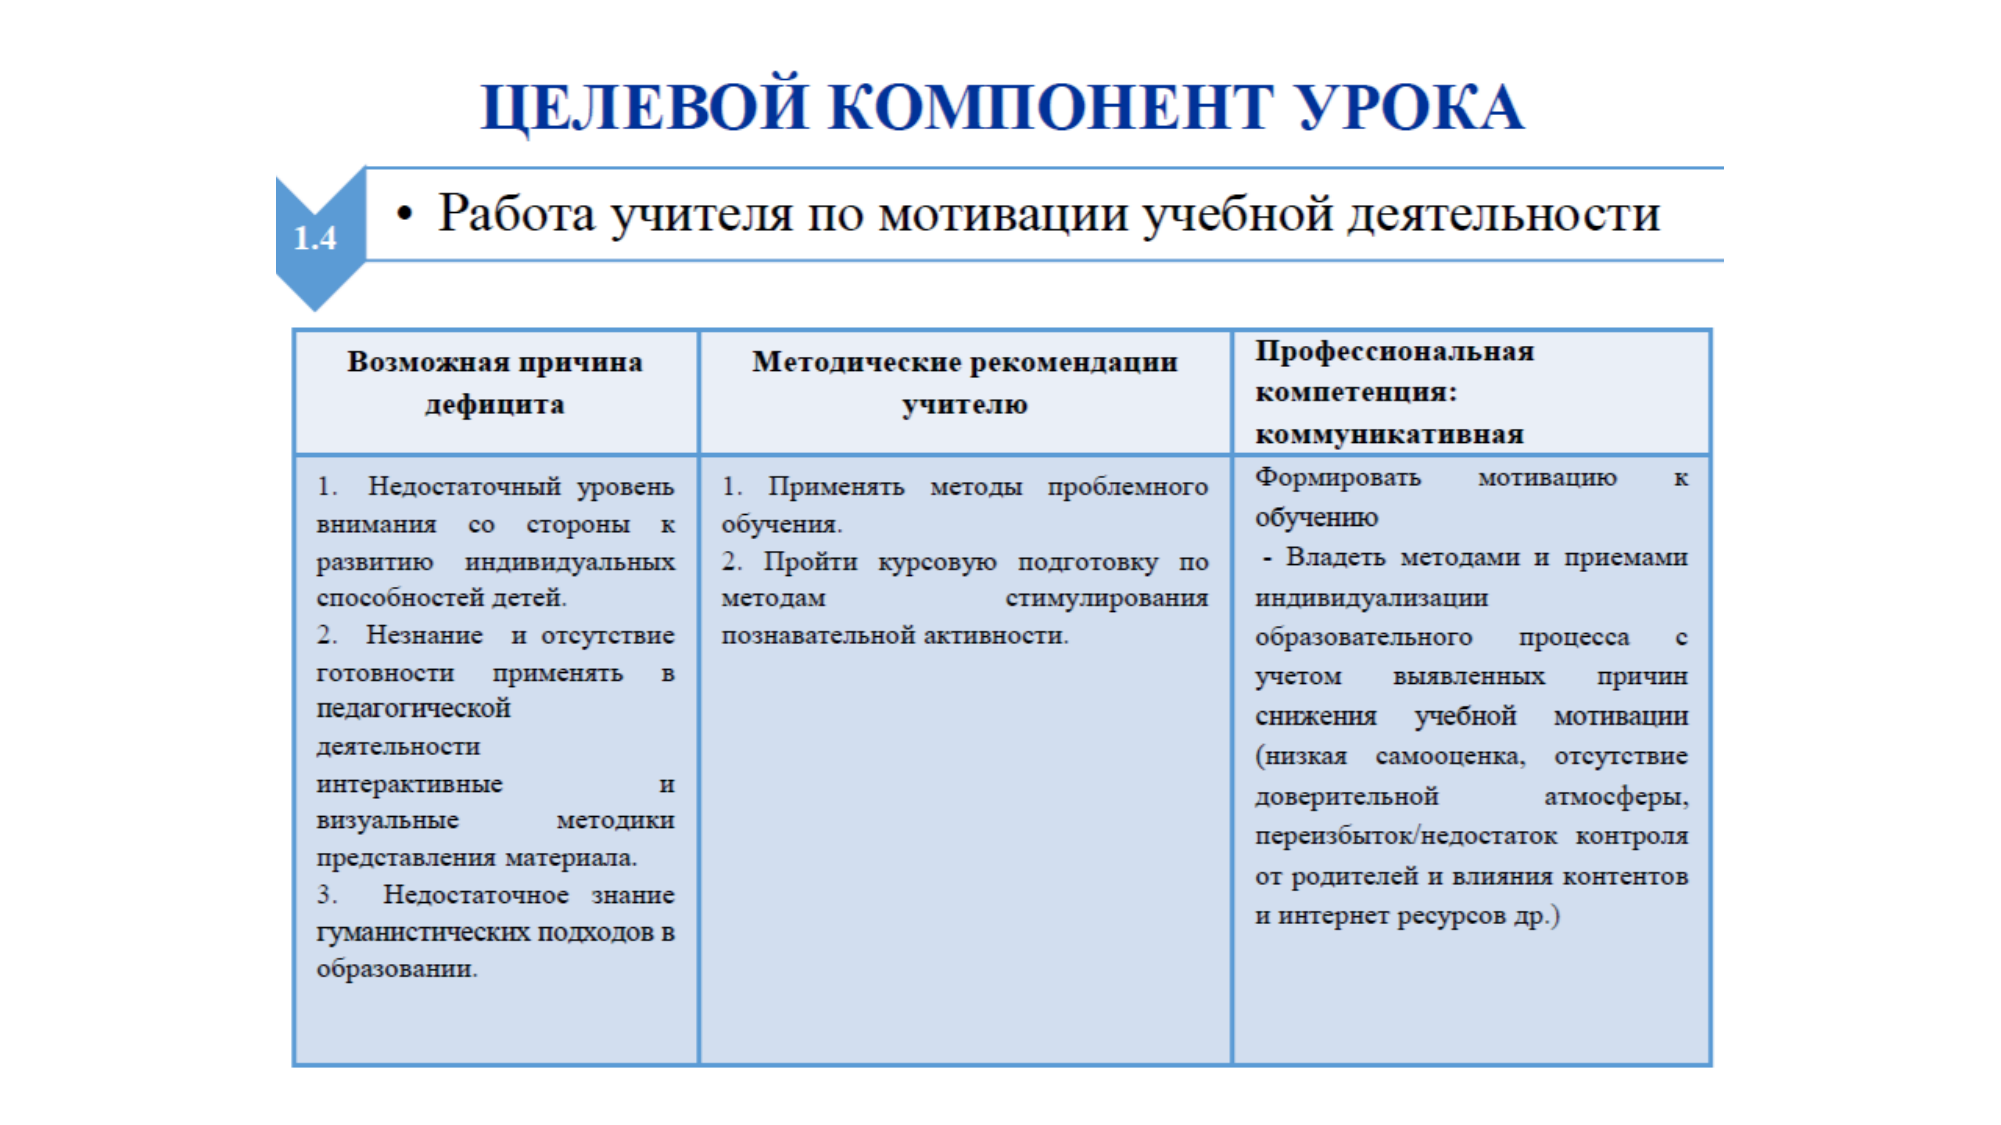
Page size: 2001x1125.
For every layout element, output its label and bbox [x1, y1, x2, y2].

picture [276, 43, 1724, 1082]
